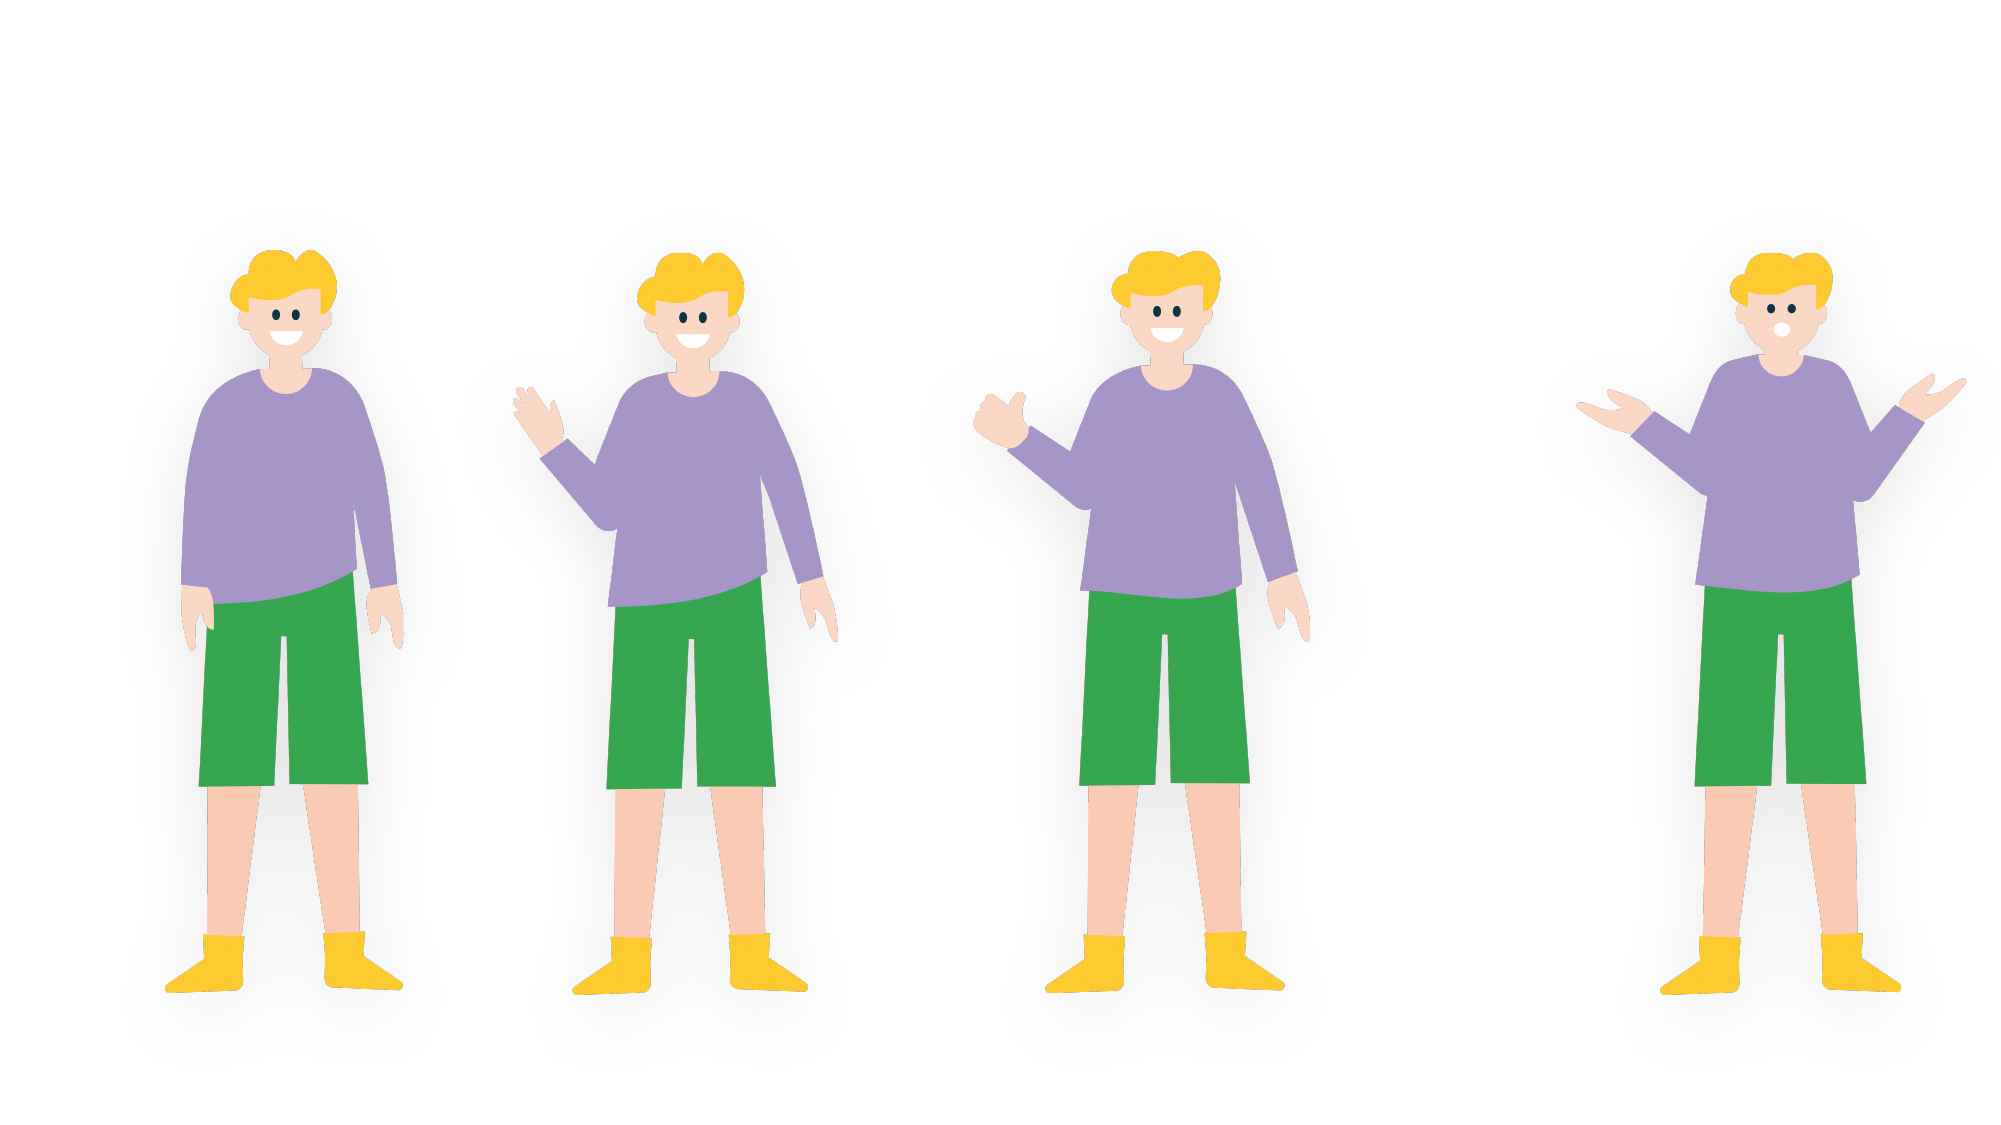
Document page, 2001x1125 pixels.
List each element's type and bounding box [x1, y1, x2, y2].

picture [1571, 233, 1982, 1014]
picture [487, 233, 862, 1014]
picture [941, 233, 1335, 1014]
picture [133, 233, 428, 1014]
